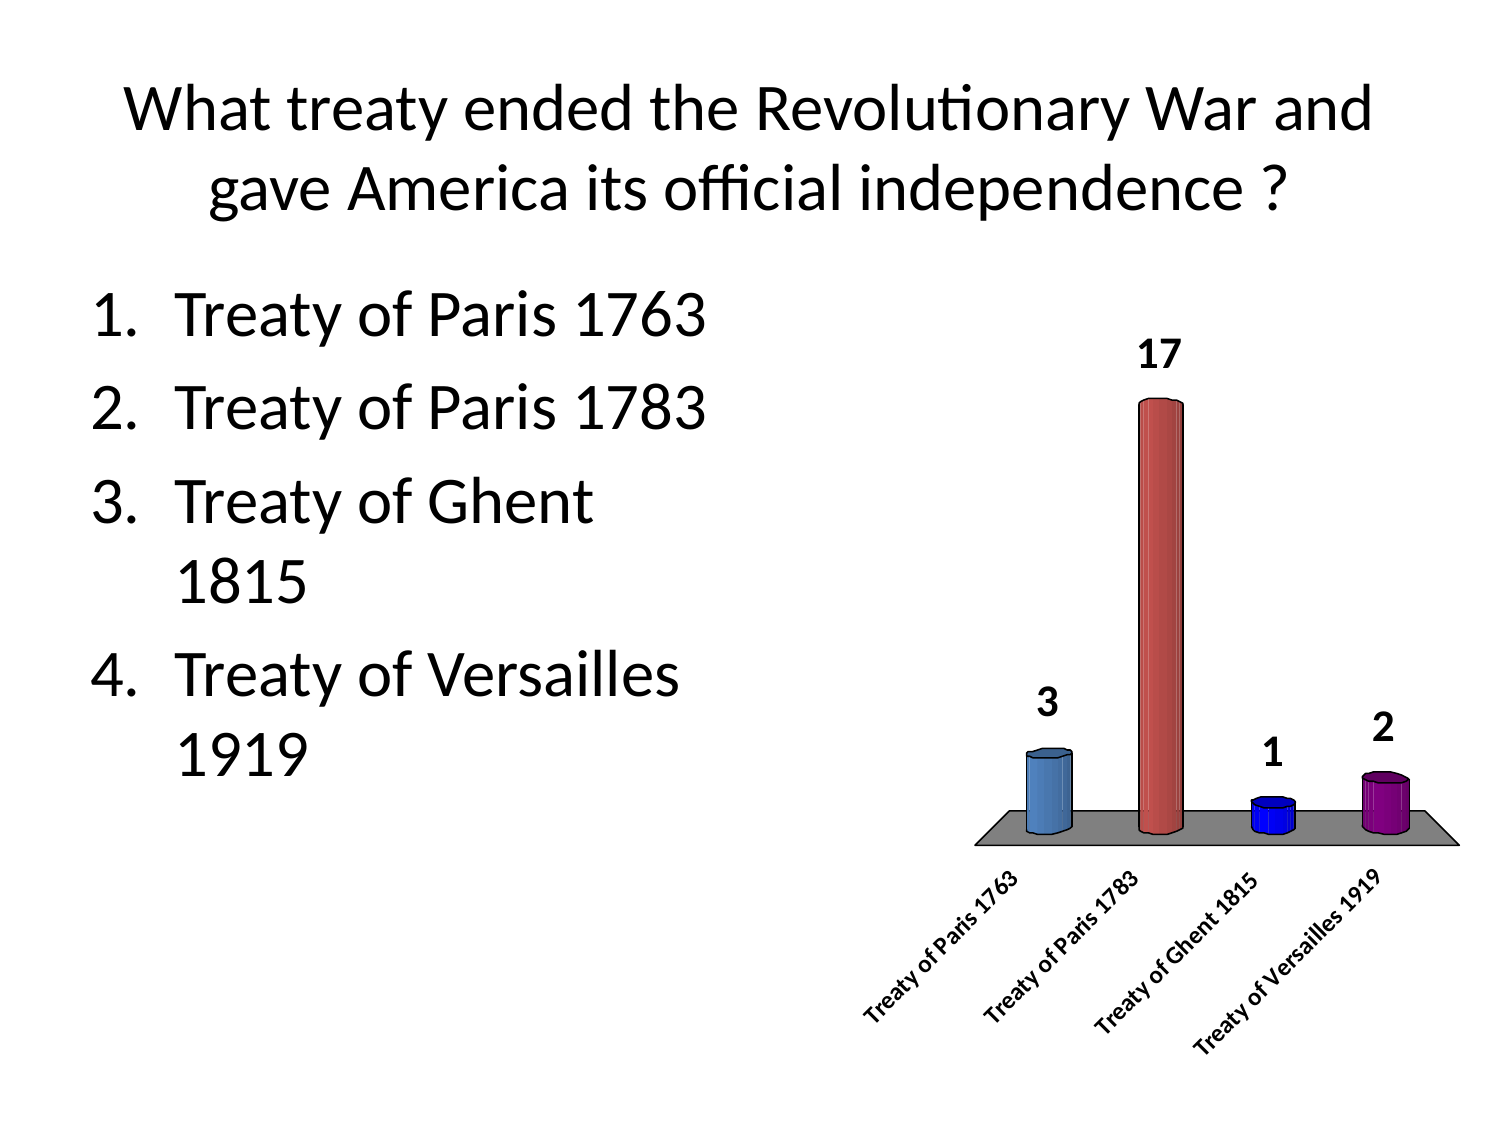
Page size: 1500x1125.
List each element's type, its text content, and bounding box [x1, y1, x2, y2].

list Treaty of Paris 1763 Treaty of Paris 1783 Treaty of Ghent 1815 Treaty of Versailles 1919 [75, 262, 750, 1005]
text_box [749, 280, 1500, 1125]
title What treaty ended the Revolutionary War and gave America its official independence ? [75, 50, 1425, 238]
